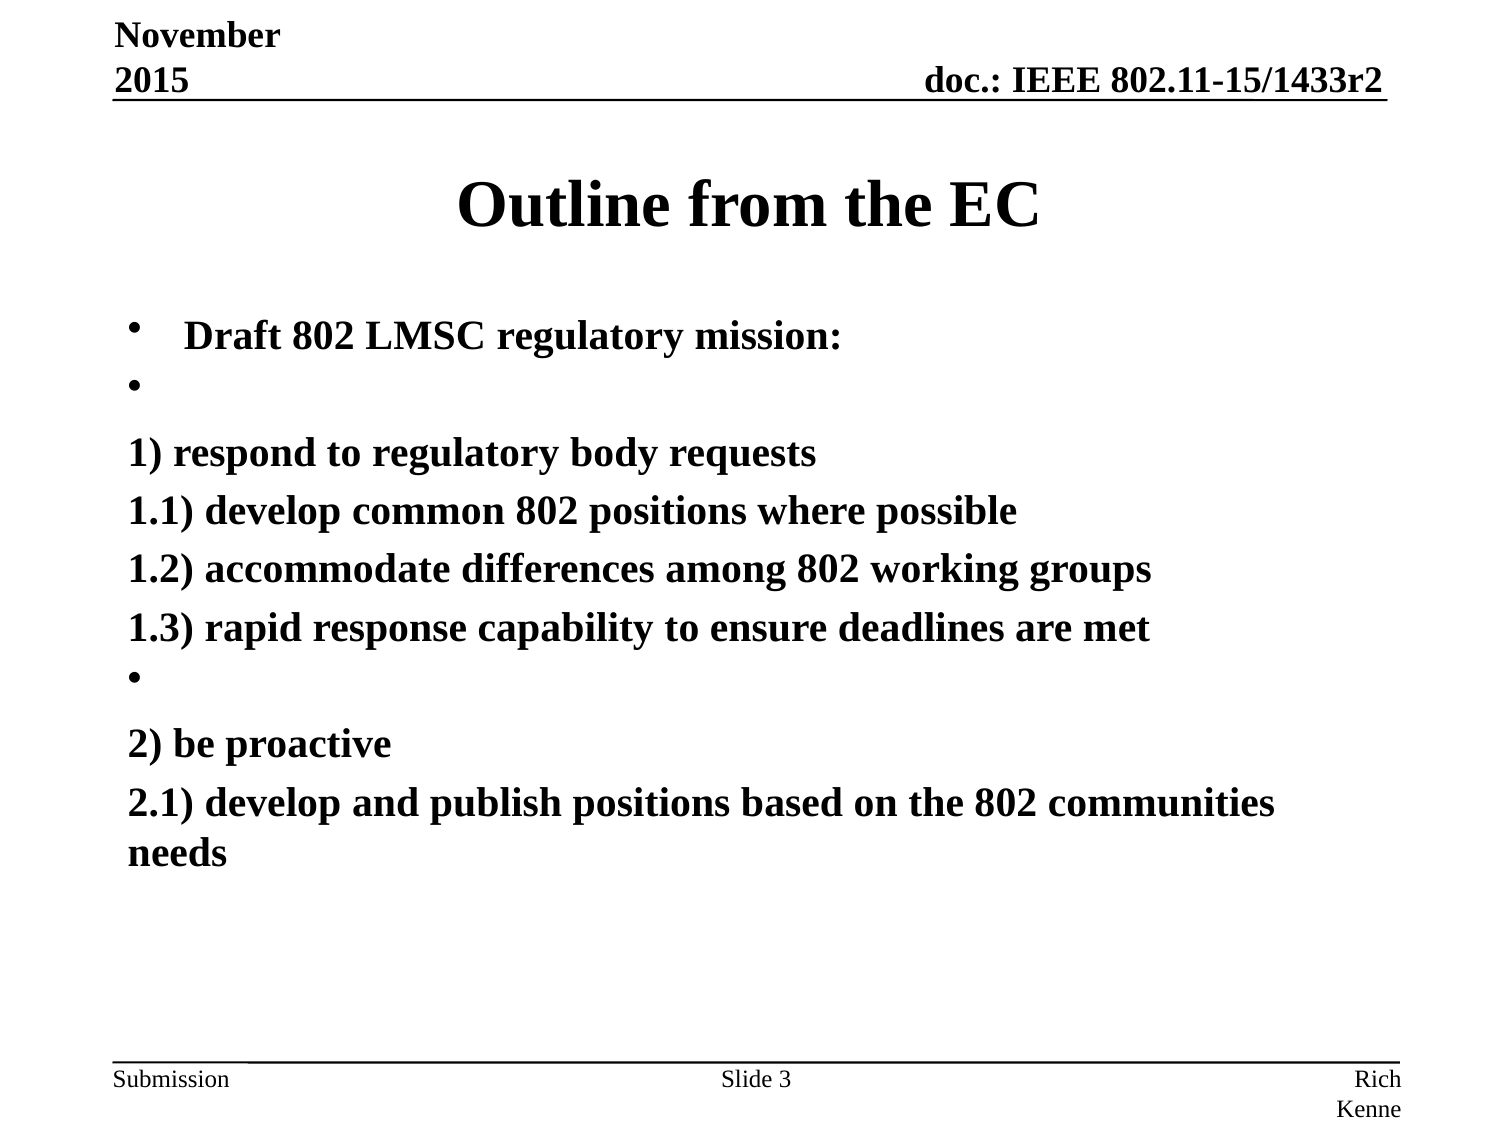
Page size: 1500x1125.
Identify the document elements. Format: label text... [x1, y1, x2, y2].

footer Rich Kennedy, MediaTek [1324, 1061, 1402, 1093]
slide_number Slide 3 [712, 1061, 800, 1093]
title Outline from the EC [112, 112, 1388, 288]
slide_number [114, 54, 316, 101]
list Draft 802 LMSC regulatory mission: 1) respond to regulatory body requests 1.1) develop common 802 positions where possible 1.2) accommodate differences among 802 working groups 1.3) rapid response capability to ensure deadlines are met 2) be proactive 2.1) develop and publish positions based on the 802 communities needs [112, 299, 1388, 1038]
